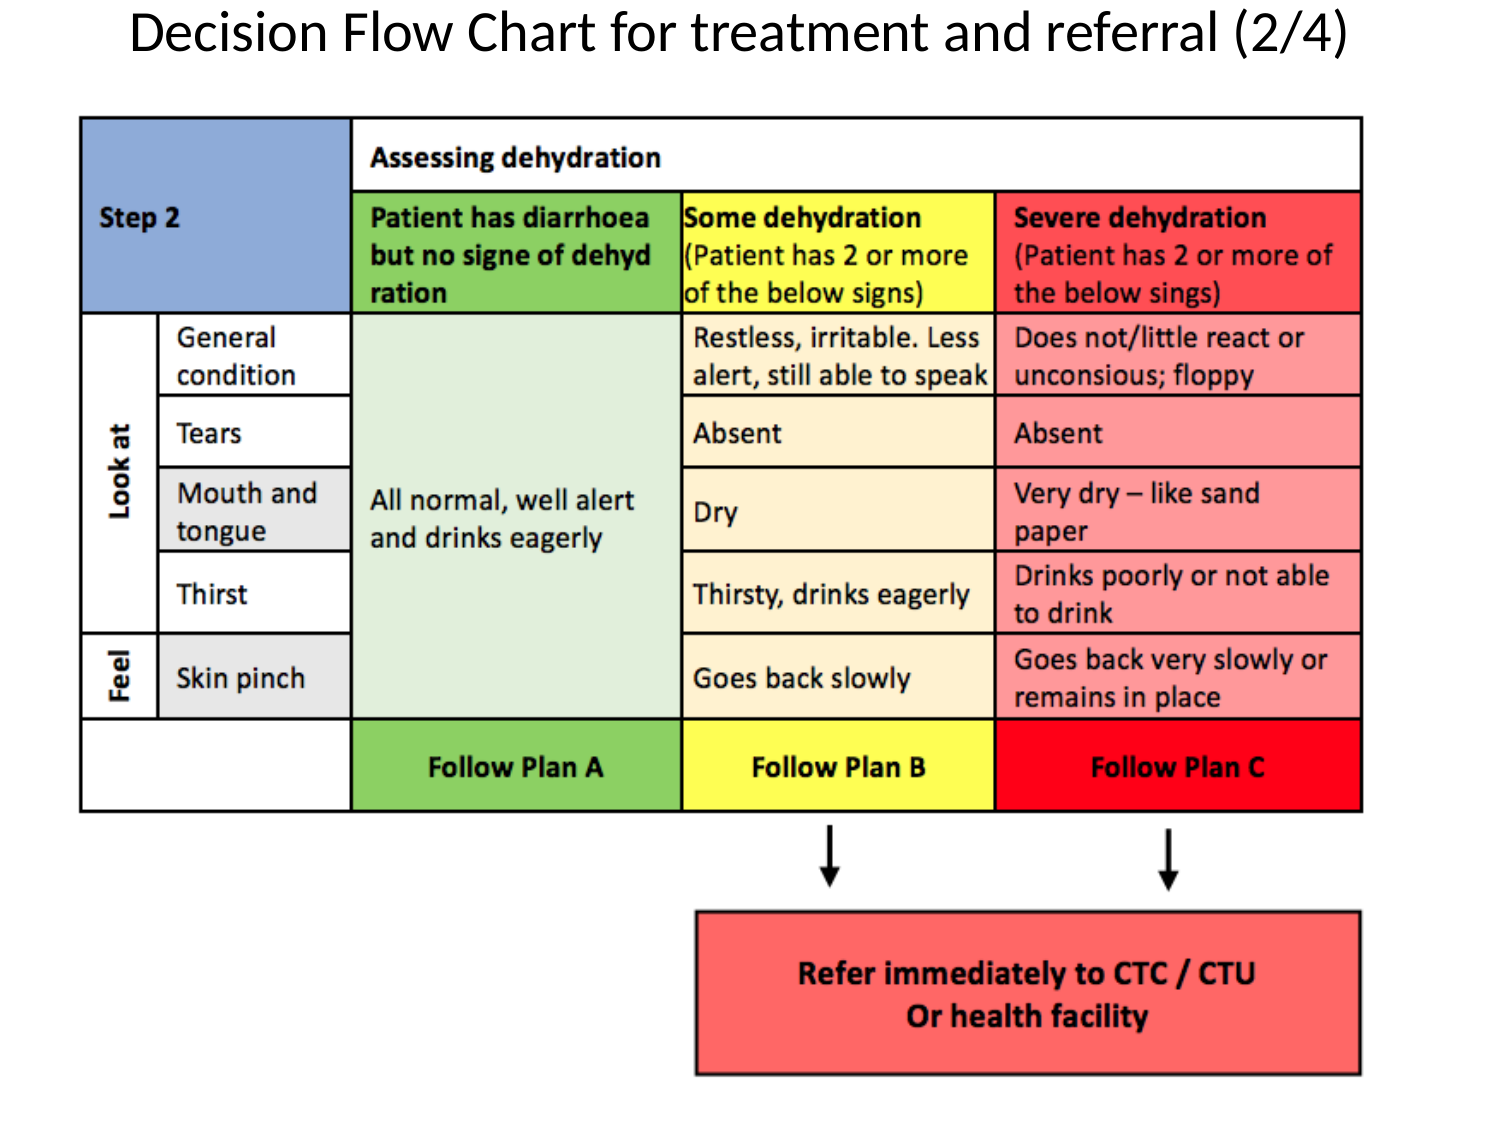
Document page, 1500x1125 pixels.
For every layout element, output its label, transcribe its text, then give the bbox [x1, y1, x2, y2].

picture [76, 113, 1367, 1084]
text_box Decision Flow Chart for treatment and referral (2/4) [64, 0, 1415, 188]
